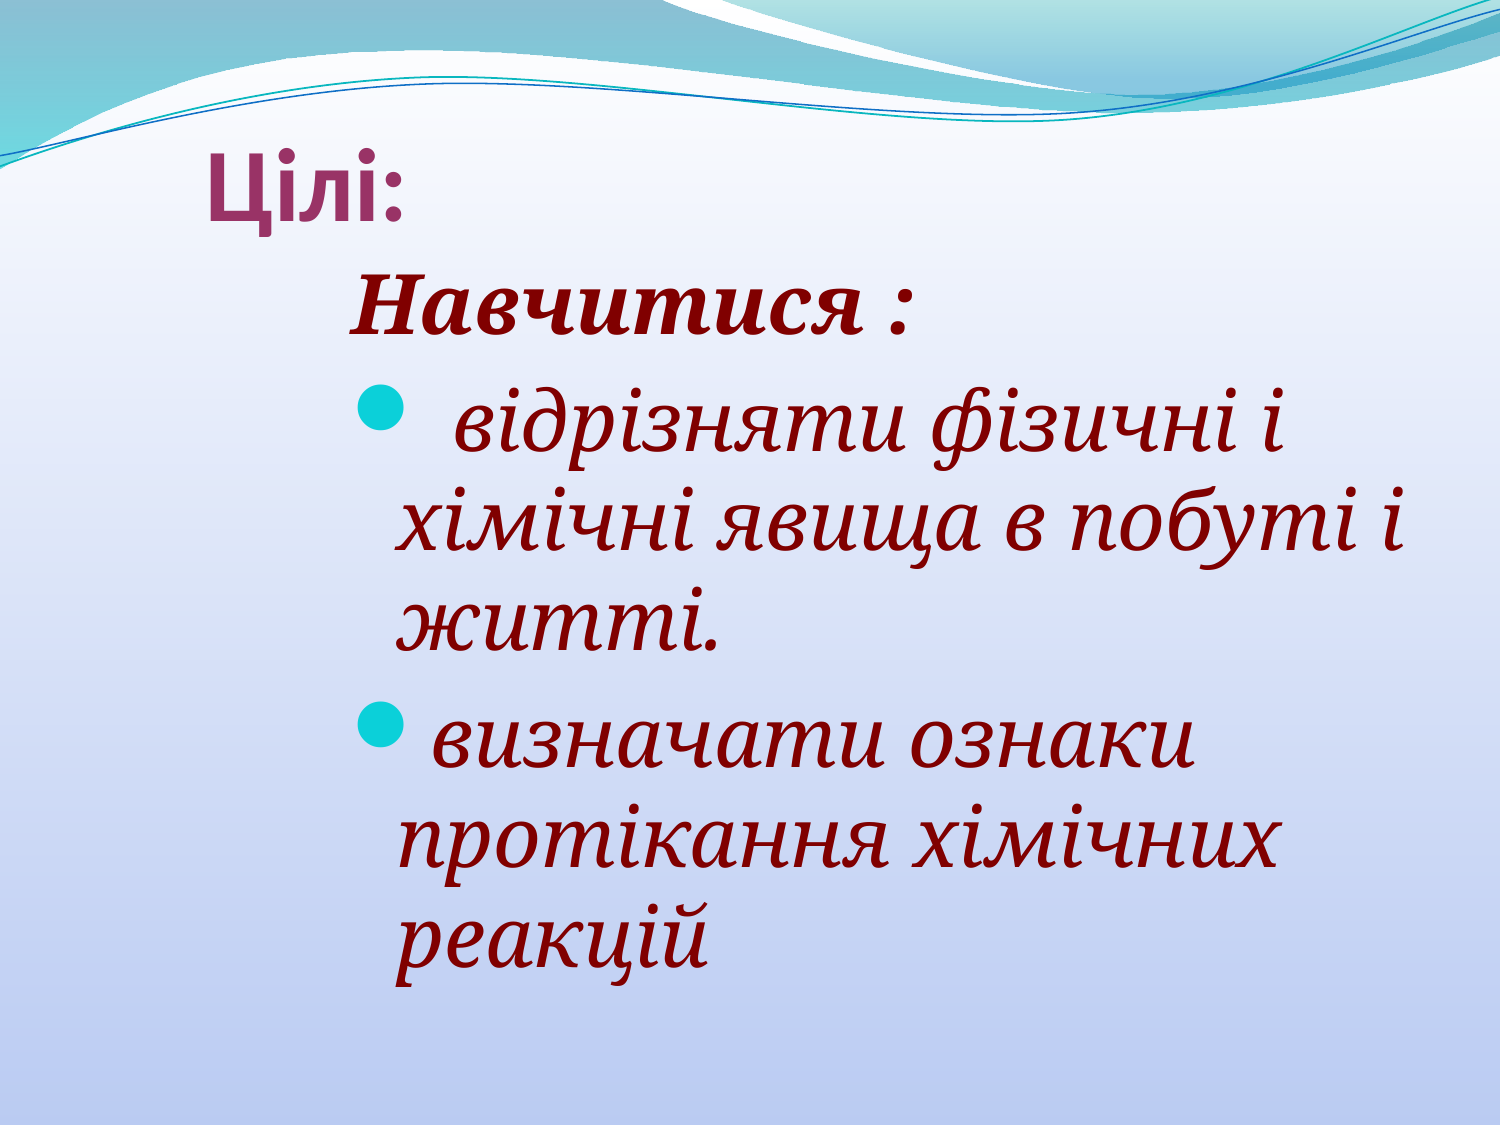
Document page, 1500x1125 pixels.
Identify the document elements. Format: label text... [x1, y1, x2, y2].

title Цілі: [64, 54, 1415, 243]
list Навчитися : відрізняти фізичні і хімічні явища в побуті і житті. визначати ознаки протікання хімічних реакцій [336, 243, 1483, 1005]
